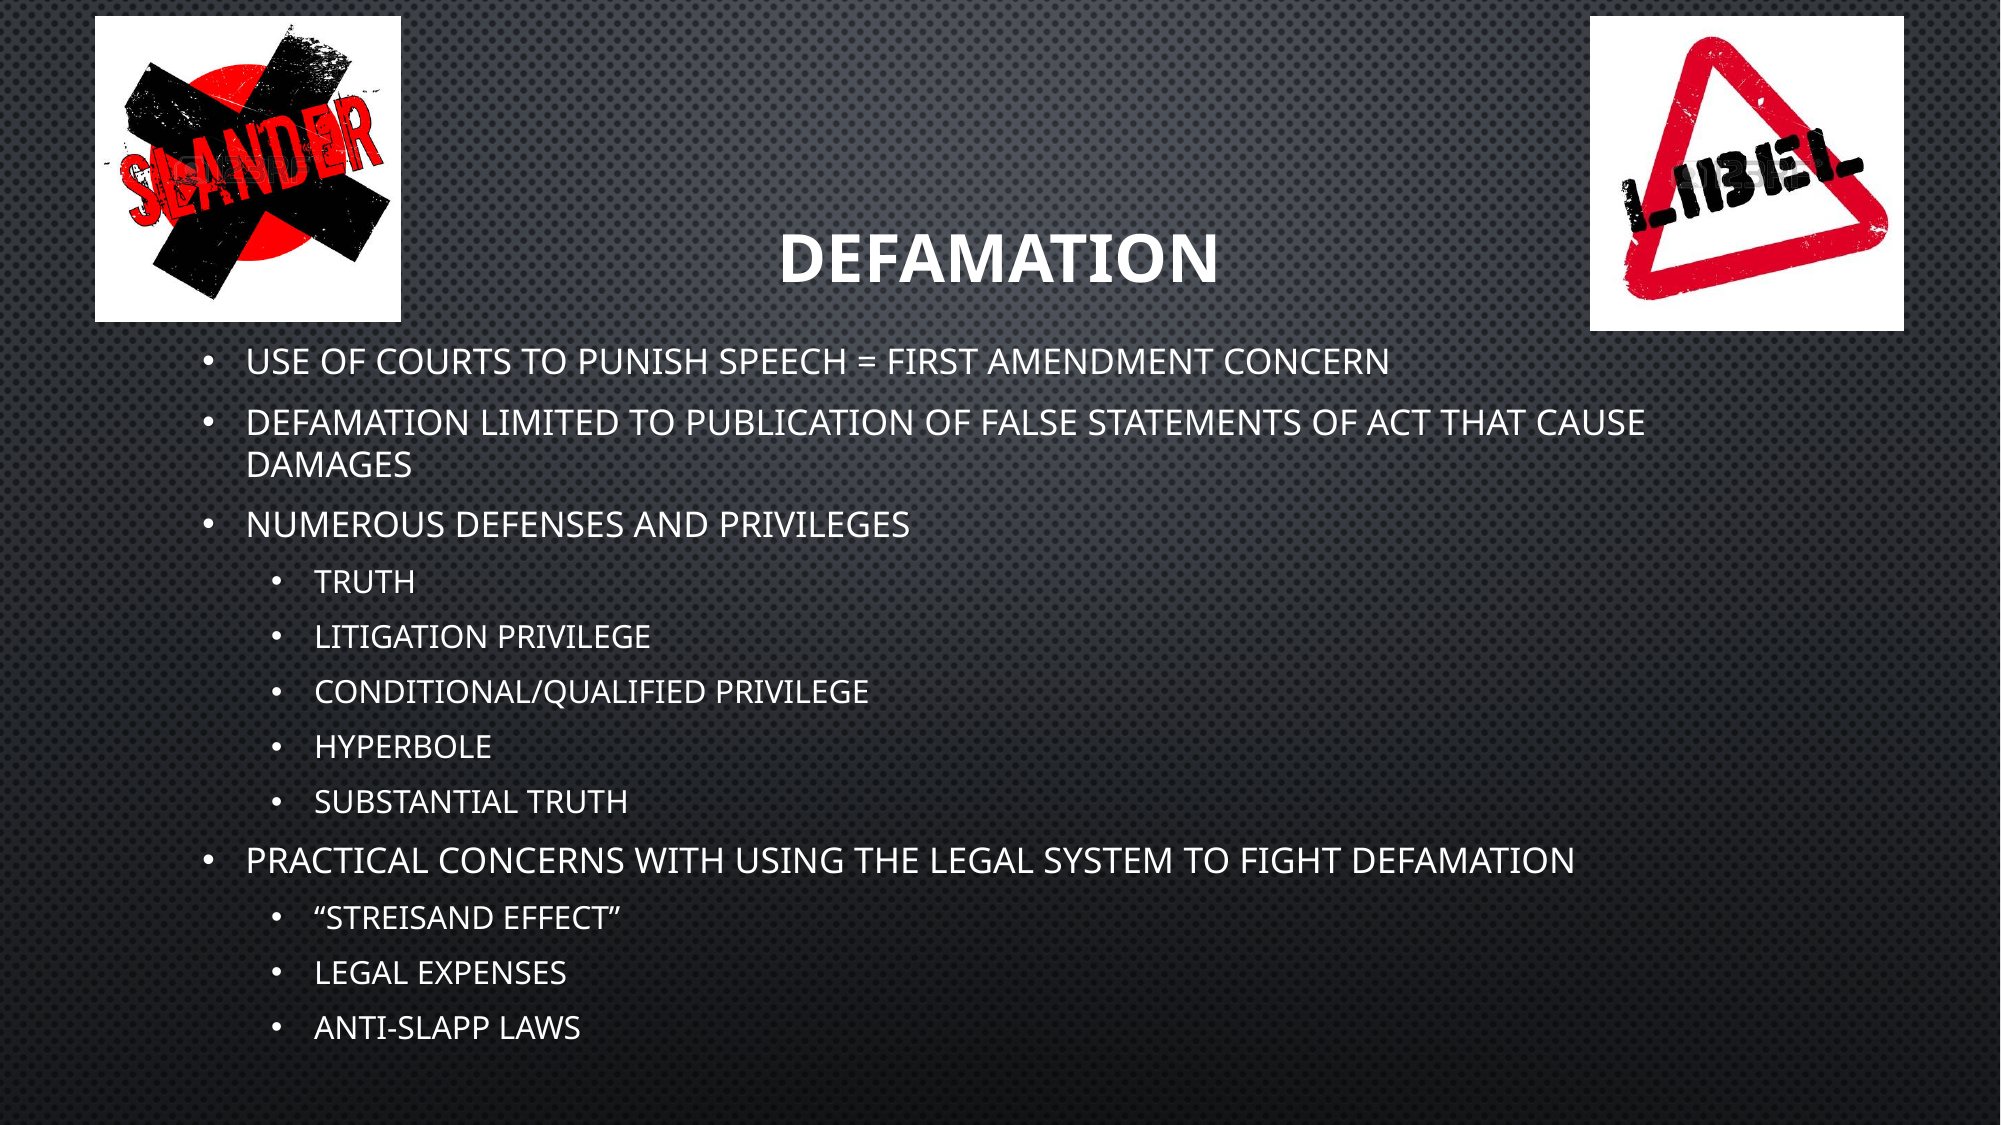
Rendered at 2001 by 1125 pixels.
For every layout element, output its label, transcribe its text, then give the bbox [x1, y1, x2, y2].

picture [95, 16, 401, 322]
title Defamation [187, 99, 1589, 328]
list Use of courts to punish speech = First Amendment concern Defamation limited to publication of false statements of act that cause damages Numerous defenses and privileges Truth Litigation privilege Conditional/qualified privilege Hyperbole Substantial truth Practical concerns with using the legal system to fight defamation “Streisand Effect” Legal expenses Anti-SLAPP laws [187, 328, 1813, 1057]
picture [1589, 16, 1904, 331]
